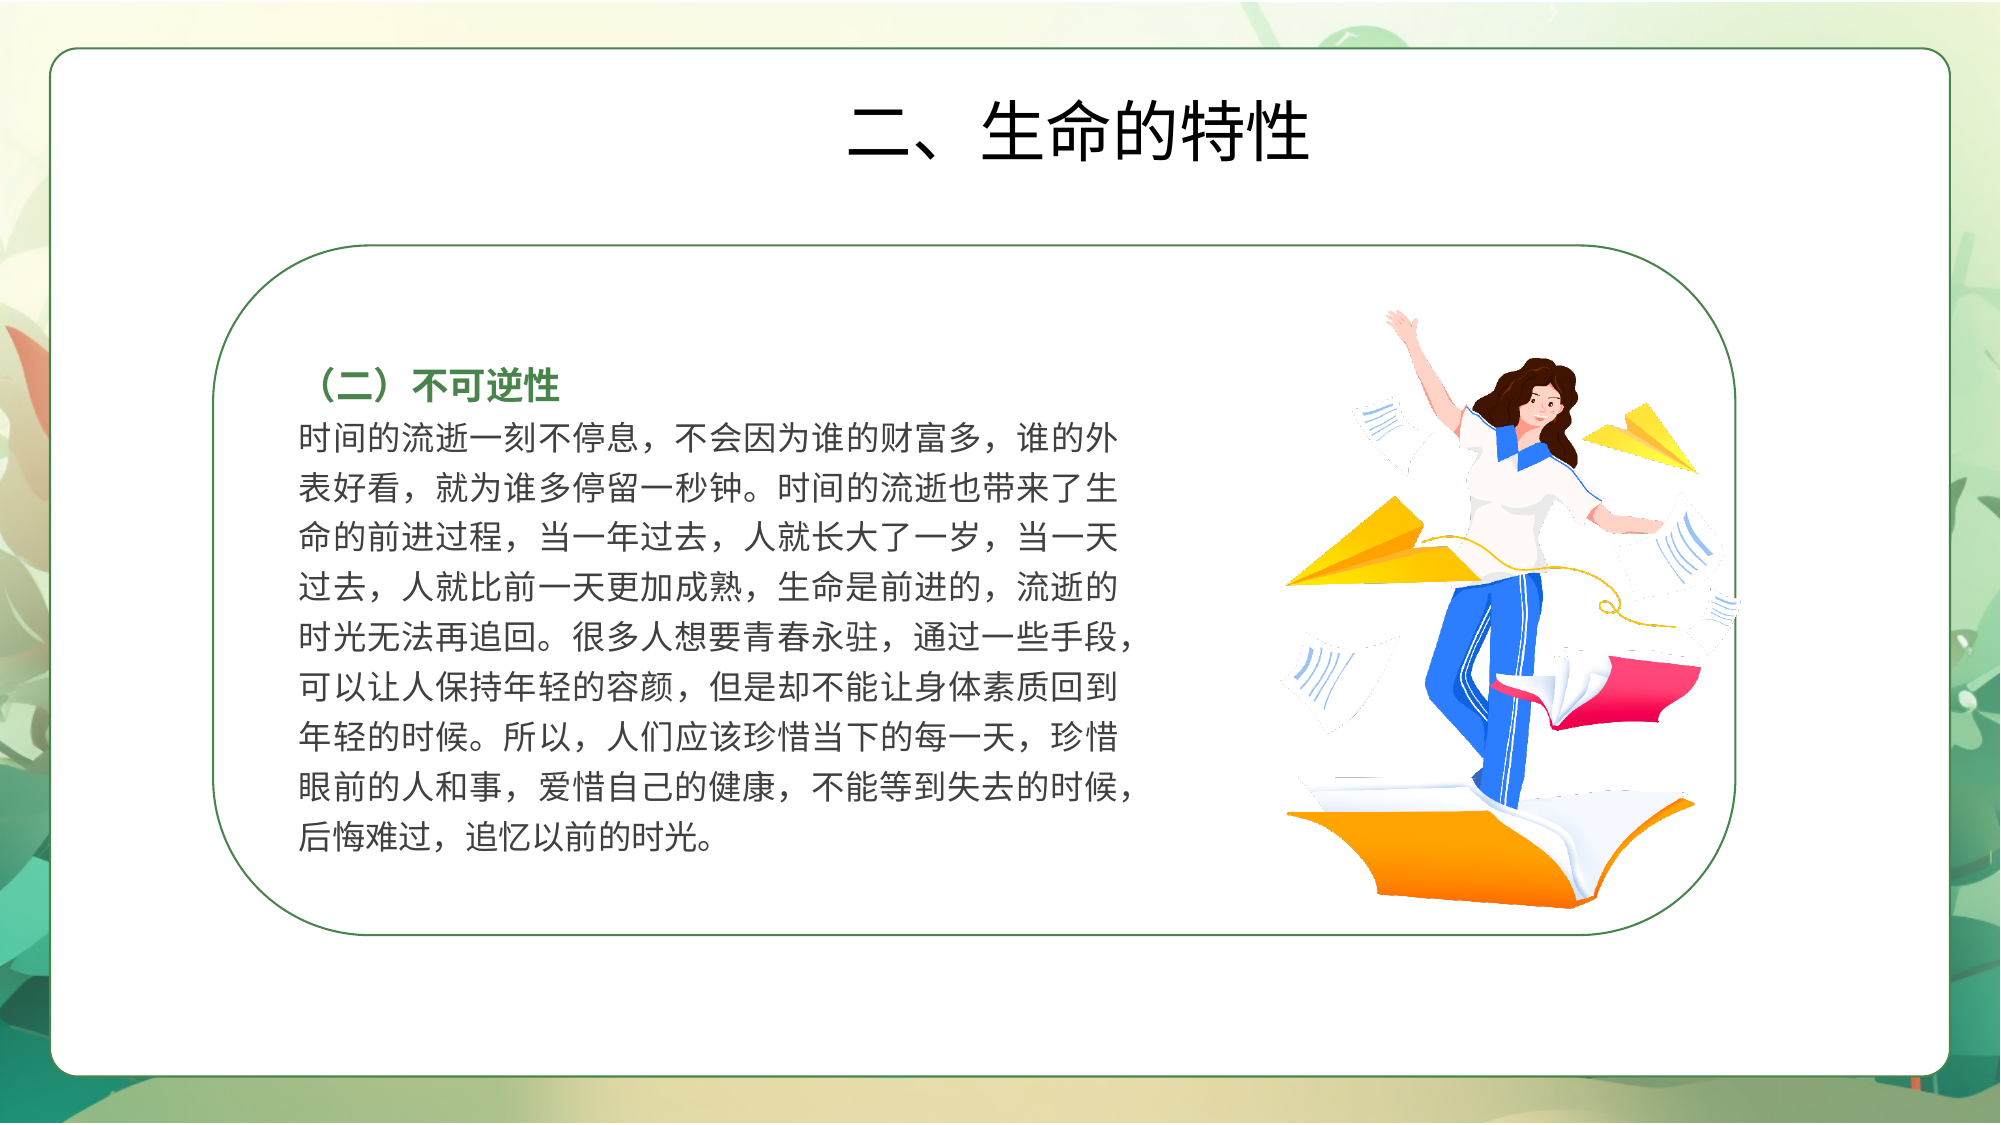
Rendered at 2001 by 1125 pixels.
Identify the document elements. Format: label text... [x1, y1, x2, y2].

picture [0, 2, 2000, 1123]
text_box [213, 245, 1736, 936]
text_box 二、生命的特性 [459, 82, 1700, 177]
